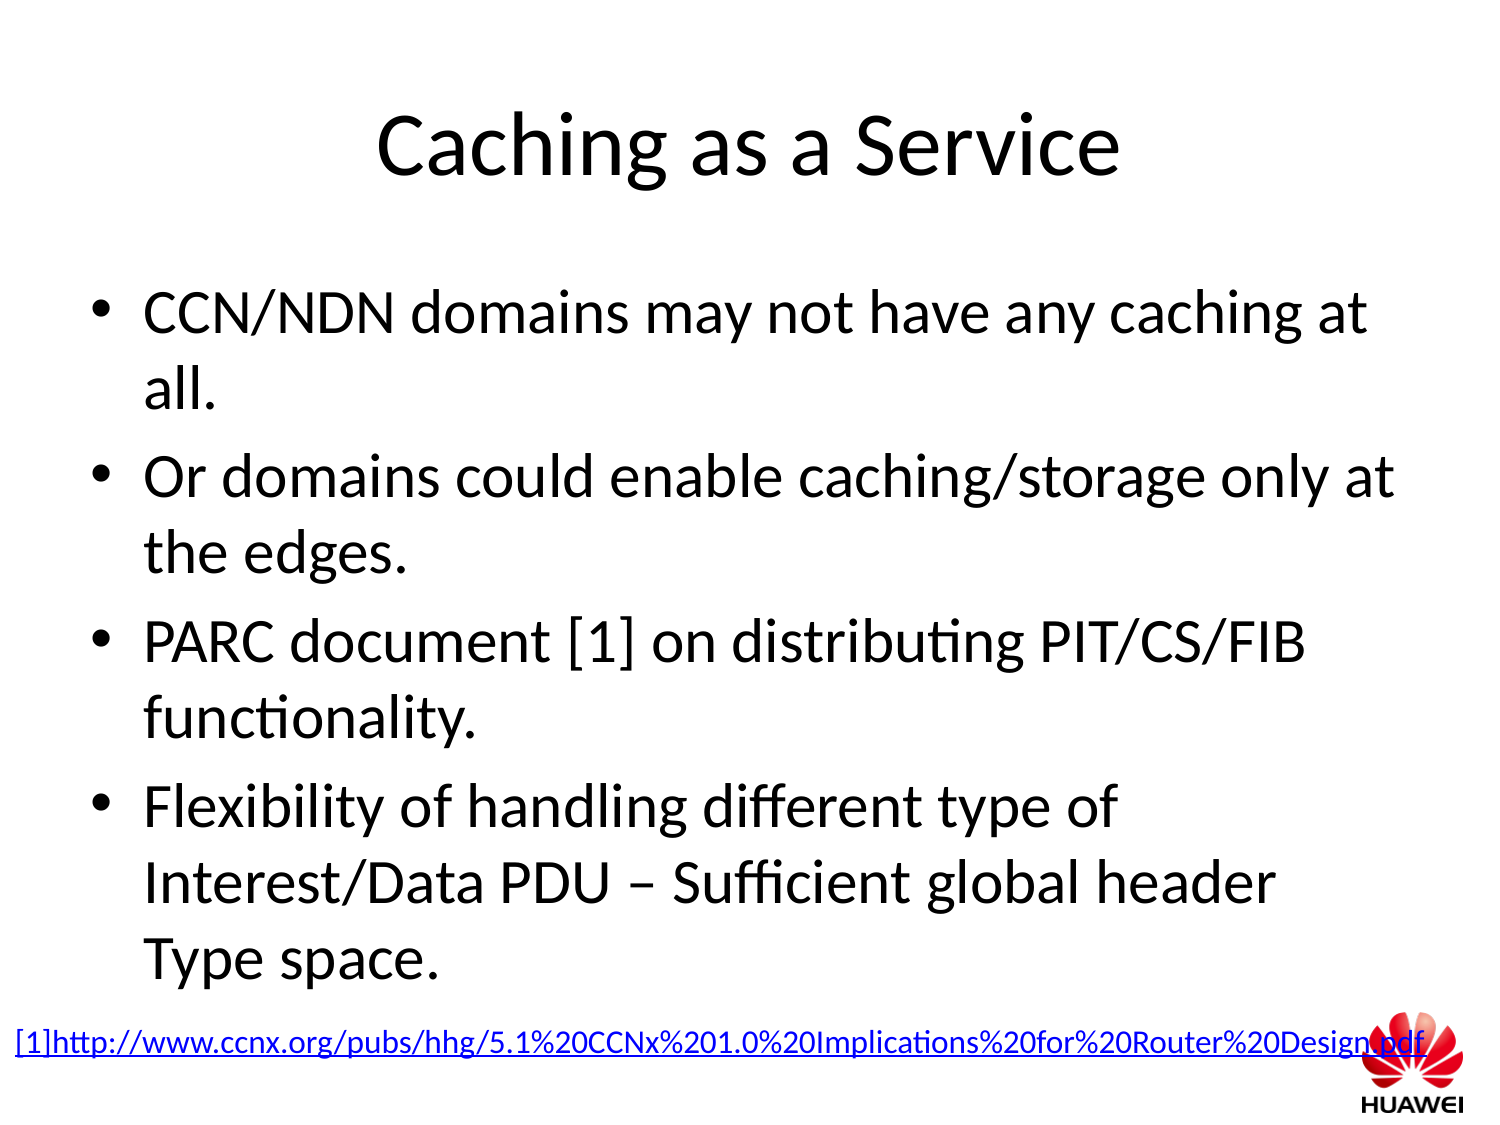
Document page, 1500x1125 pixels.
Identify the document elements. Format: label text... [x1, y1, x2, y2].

picture [1362, 1012, 1463, 1113]
text_box [1]http://www.ccnx.org/pubs/hhg/5.1%20CCNx%201.0%20Implications%20for%20Router%20Design.pdf [0, 1012, 1450, 1068]
title Caching as a Service [75, 45, 1425, 233]
list CCN/NDN domains may not have any caching at all. Or domains could enable caching/storage only at the edges. PARC document [1] on distributing PIT/CS/FIB functionality. Flexibility of handling different type of Interest/Data PDU – Sufficient global header Type space. [75, 262, 1425, 1005]
